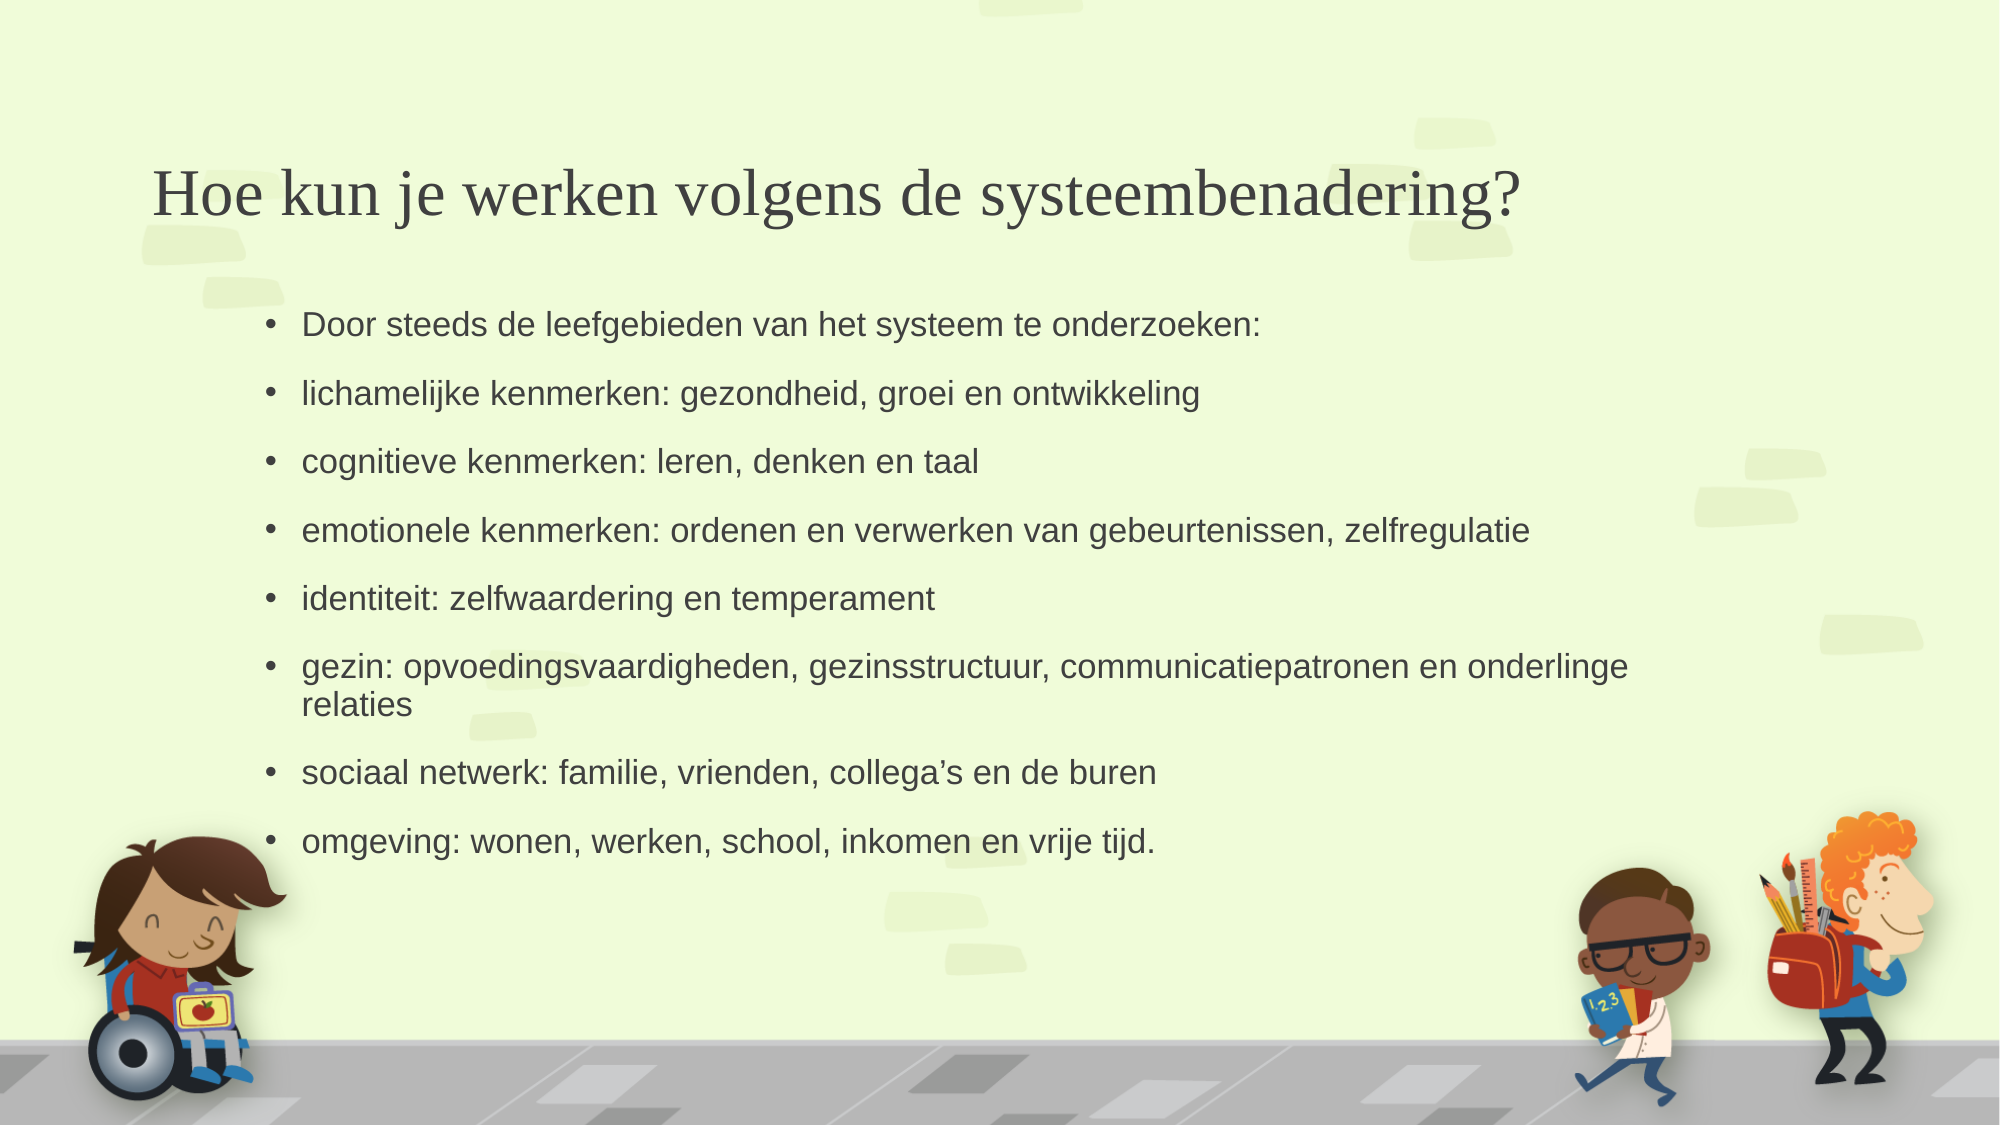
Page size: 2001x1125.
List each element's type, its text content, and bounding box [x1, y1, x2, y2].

list Door steeds de leefgebieden van het systeem te onderzoeken: lichamelijke kenmerken: gezondheid, groei en ontwikkeling cognitieve kenmerken: leren, denken en taal emotionele kenmerken: ordenen en verwerken van gebeurtenissen, zelfregulatie identiteit: zelfwaardering en temperament gezin: opvoedingsvaardigheden, gezinsstructuur, communicatiepatronen en onderlinge relaties sociaal netwerk: familie, vrienden, collega’s en de buren omgeving: wonen, werken, school, inkomen en vrije tijd. [249, 299, 1650, 870]
title Hoe kun je werken volgens de systeembenadering? [137, 59, 1750, 238]
picture [0, 0, 2000, 1125]
